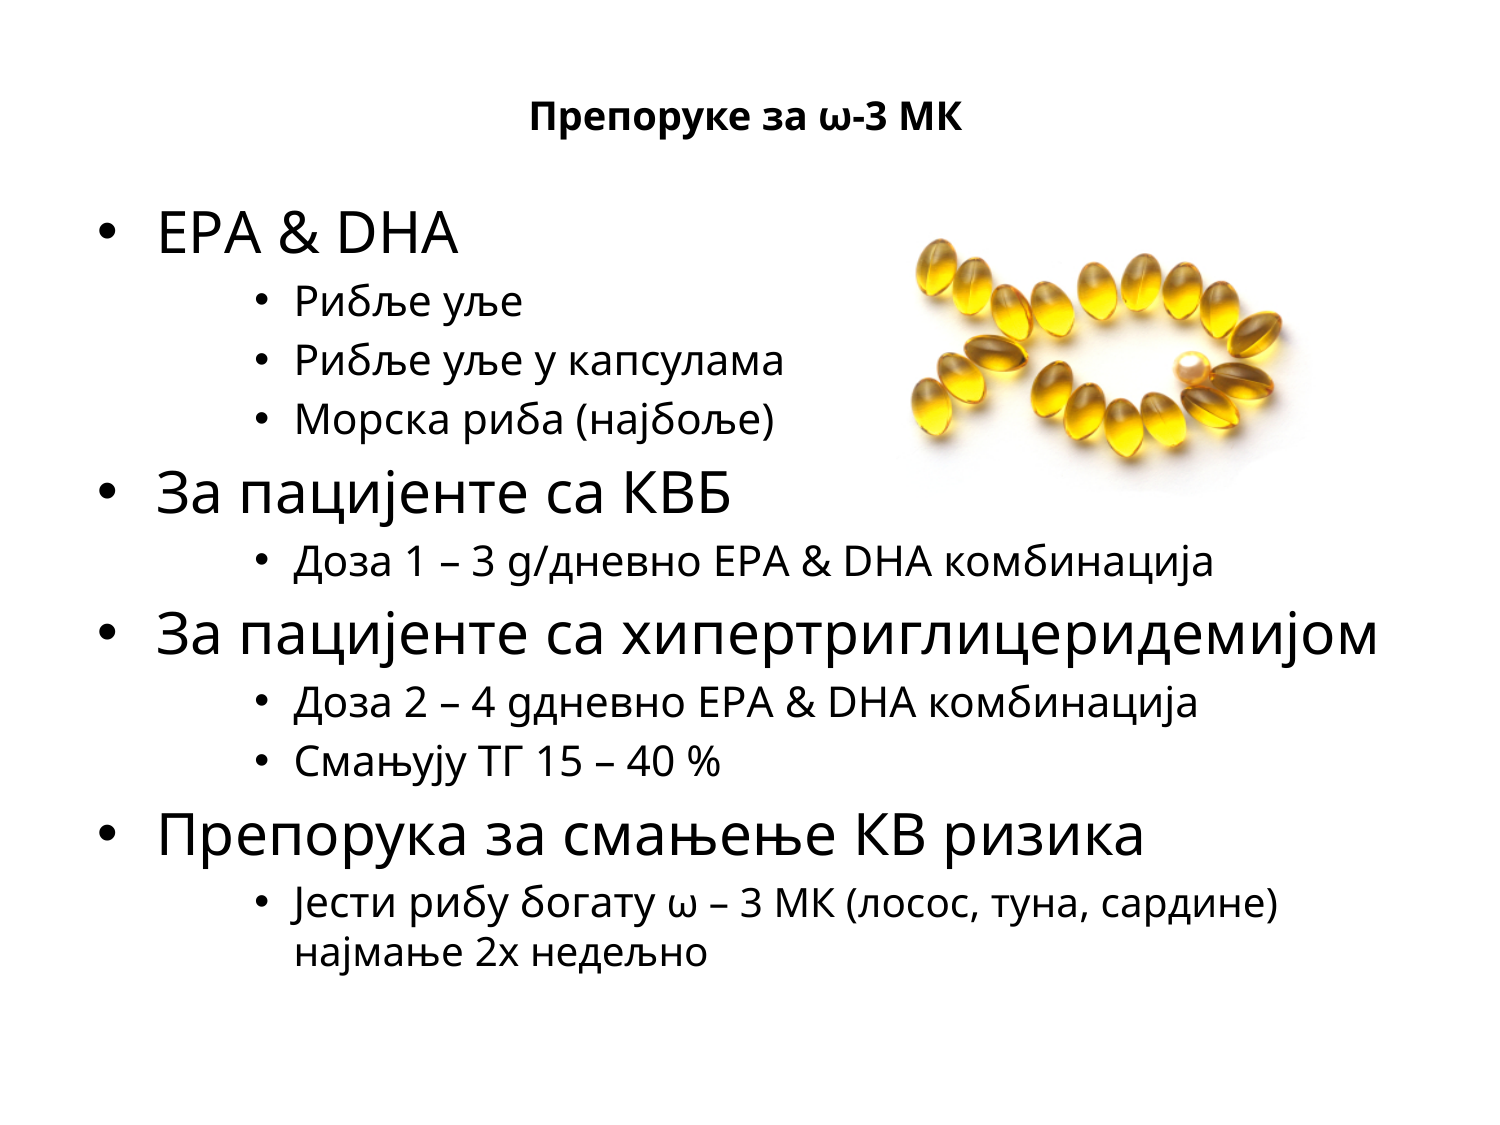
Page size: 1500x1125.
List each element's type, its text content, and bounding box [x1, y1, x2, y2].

picture [855, 175, 1354, 534]
title Препоруке за ω-3 МК [70, 23, 1421, 211]
list ЕPА & DHА Рибље уље Рибље уље у капсулама Морска риба (најбоље) За пацијенте са КВБ Доза 1 – 3 g/дневно ЕPА & DHА комбинација За пацијенте са хипертриглицеридемијом Доза 2 – 4 gдневно ЕPА & DHА комбинација Смањују ТГ 15 – 40 % Препорука за смањење КВ ризика Јести рибу богату ω – 3 МК (лосос, туна, сардине) најмање 2x недељно [82, 187, 1432, 1043]
